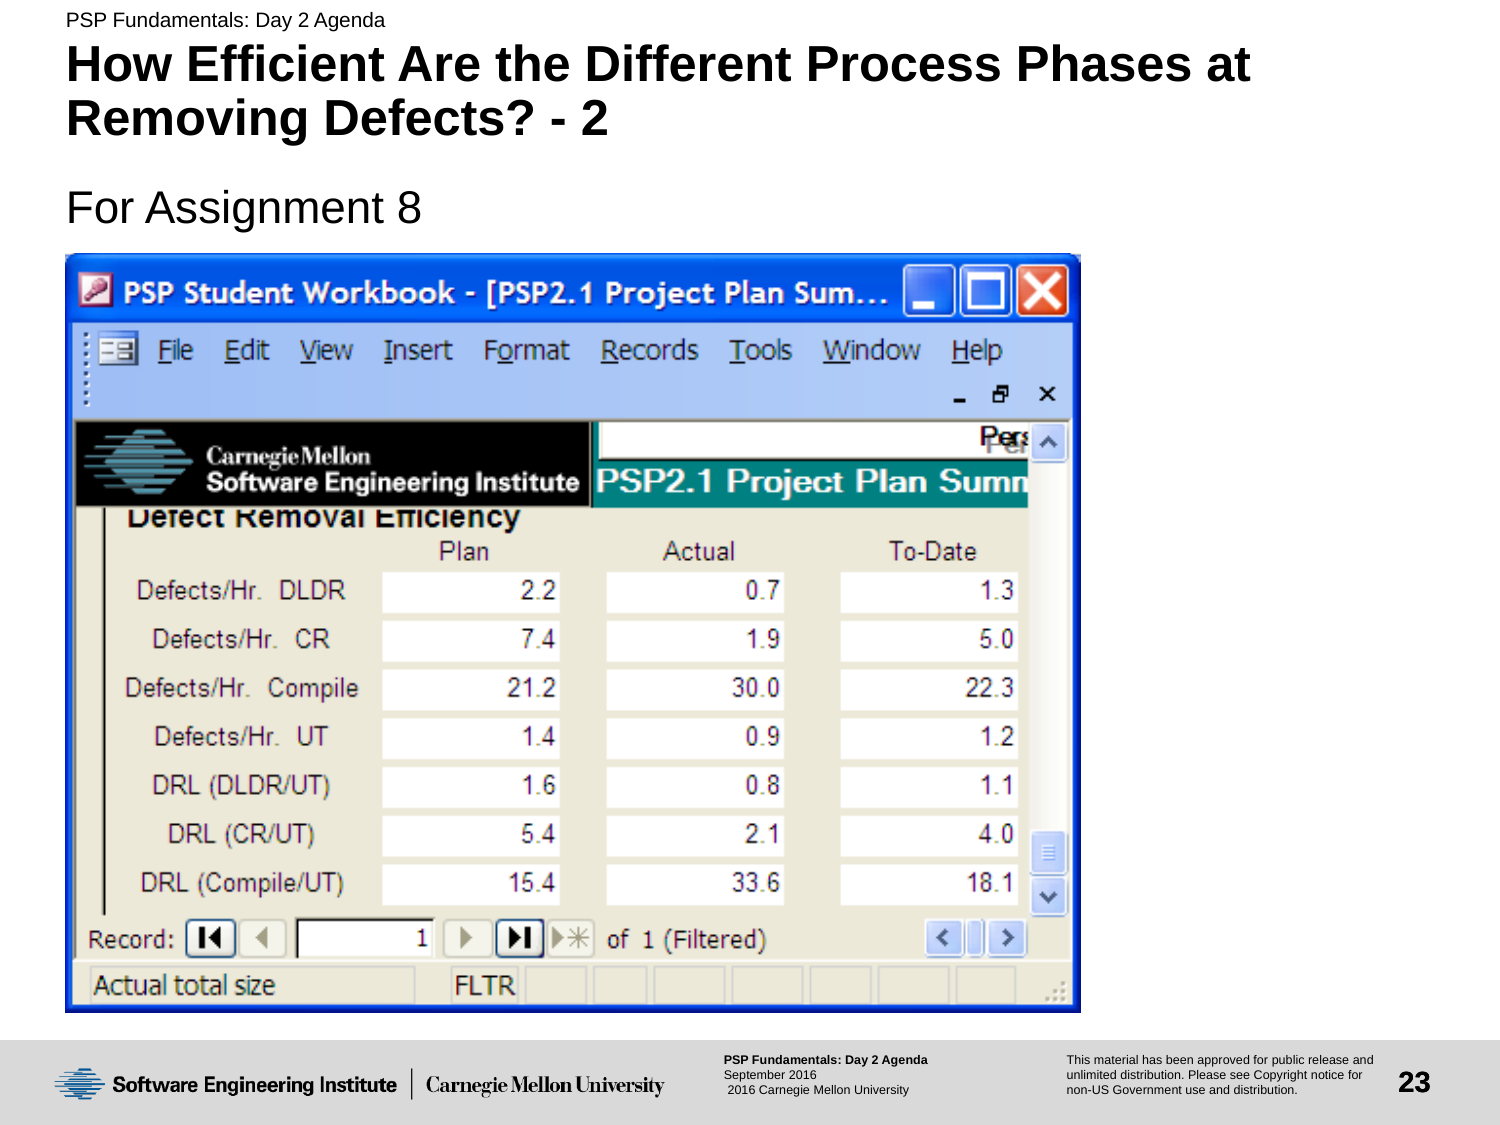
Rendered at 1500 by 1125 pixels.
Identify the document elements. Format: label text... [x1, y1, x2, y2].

picture [46, 1061, 673, 1104]
picture [65, 253, 1081, 1013]
title How Efficient Are the Different Process Phases at Removing Defects? - 2 [65, 37, 1430, 148]
list For Assignment 8 [65, 177, 1431, 1000]
